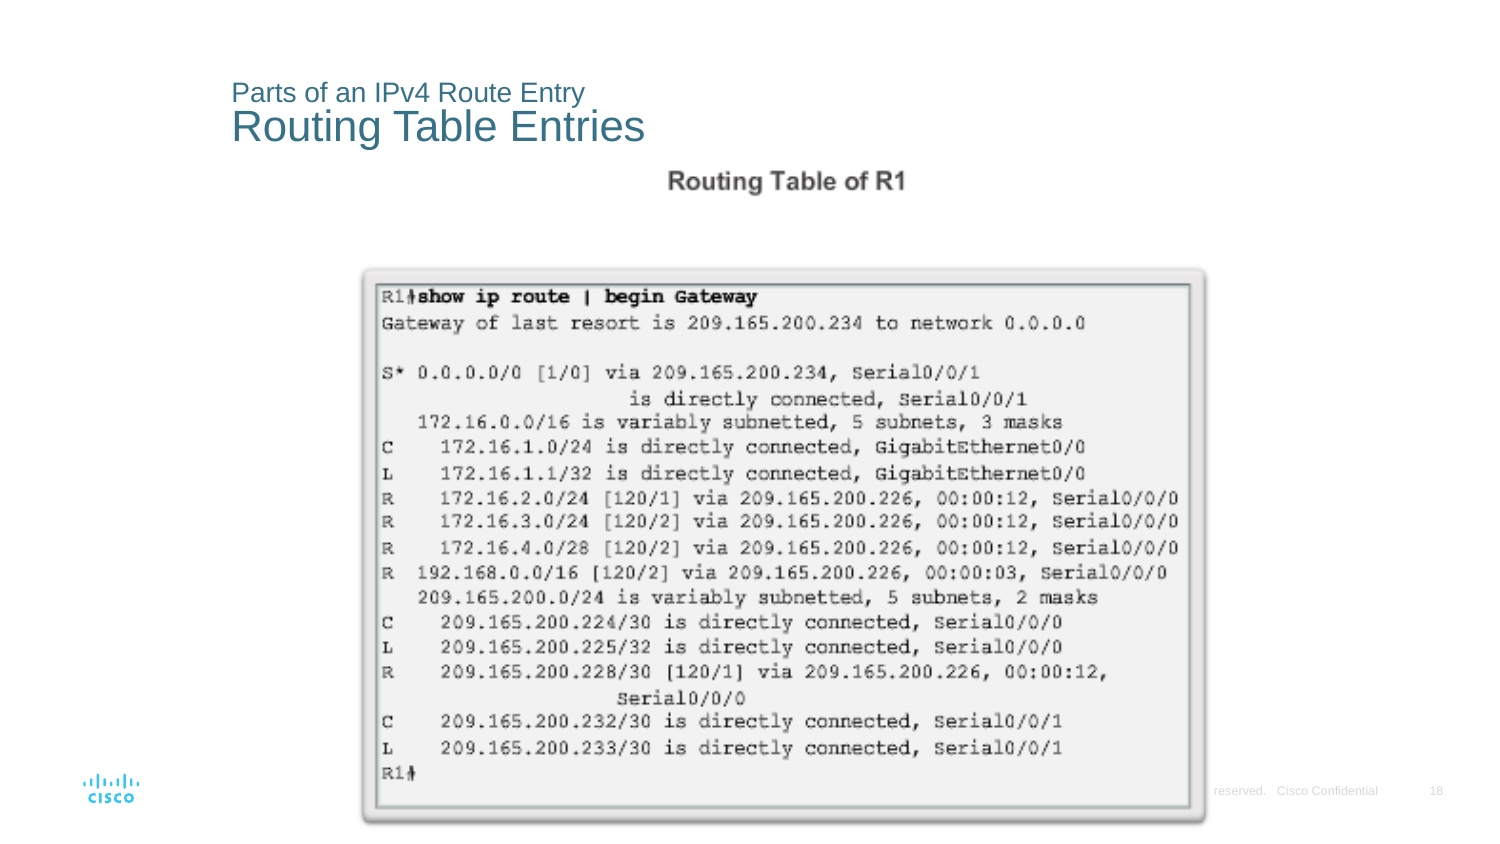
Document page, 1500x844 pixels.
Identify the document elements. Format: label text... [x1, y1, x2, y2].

picture [348, 158, 1212, 844]
title Parts of an IPv4 Route Entry Routing Table Entries [216, 60, 1257, 170]
